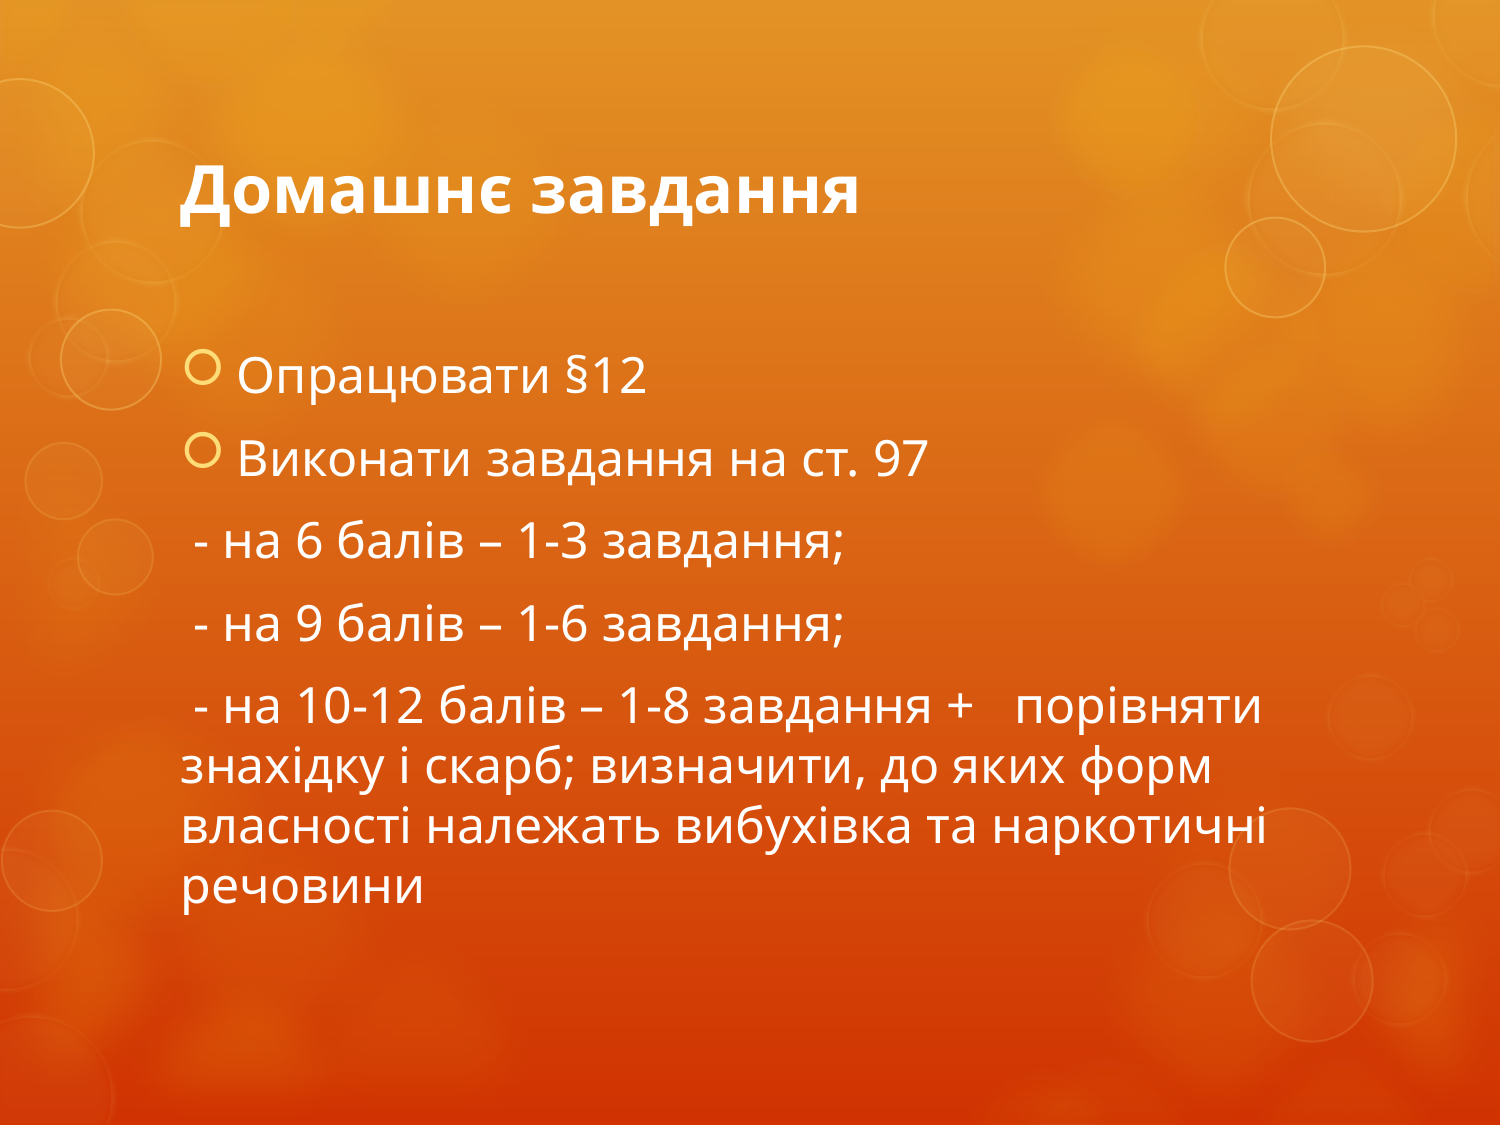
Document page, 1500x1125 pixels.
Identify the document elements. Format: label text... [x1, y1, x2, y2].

title Домашнє завдання [165, 110, 1335, 263]
list Опрацювати §12 Виконати завдання на ст. 97 - на 6 балів – 1-3 завдання; - на 9 балів – 1-6 завдання; - на 10-12 балів – 1-8 завдання + порівняти знахідку і скарб; визначити, до яких форм власності належать вибухівка та наркотичні речовини [165, 296, 1335, 962]
